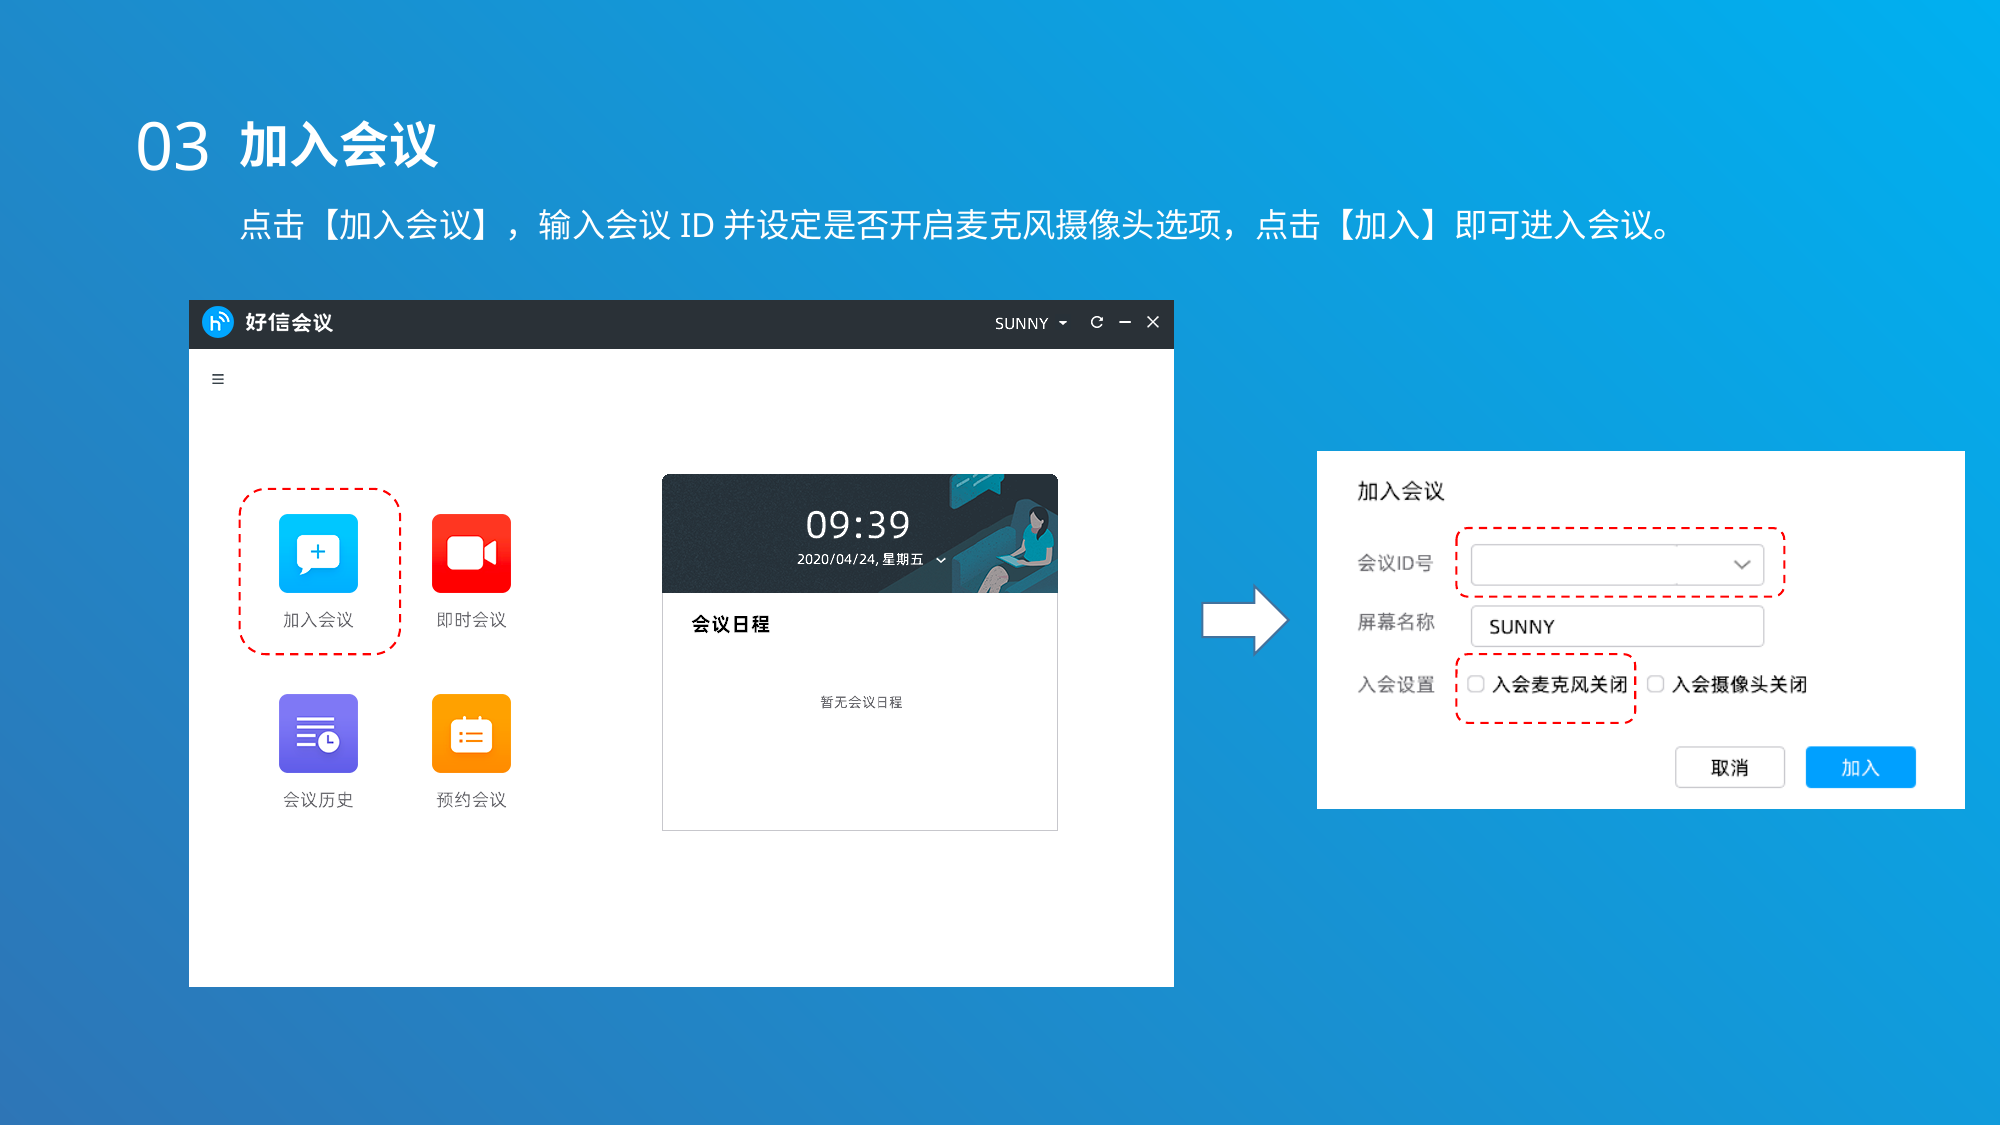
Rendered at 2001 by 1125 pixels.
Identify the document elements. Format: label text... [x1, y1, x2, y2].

picture [1317, 452, 1964, 809]
text_box 点击【加入会议】，输入会议ID并设定是否开启麦克风摄像头选项，点击【加入】即可进入会议。 [224, 196, 1785, 252]
text_box 加入会议 [225, 105, 455, 181]
text_box [1201, 583, 1291, 657]
picture [189, 300, 1174, 987]
text_box 03 [91, 95, 256, 191]
